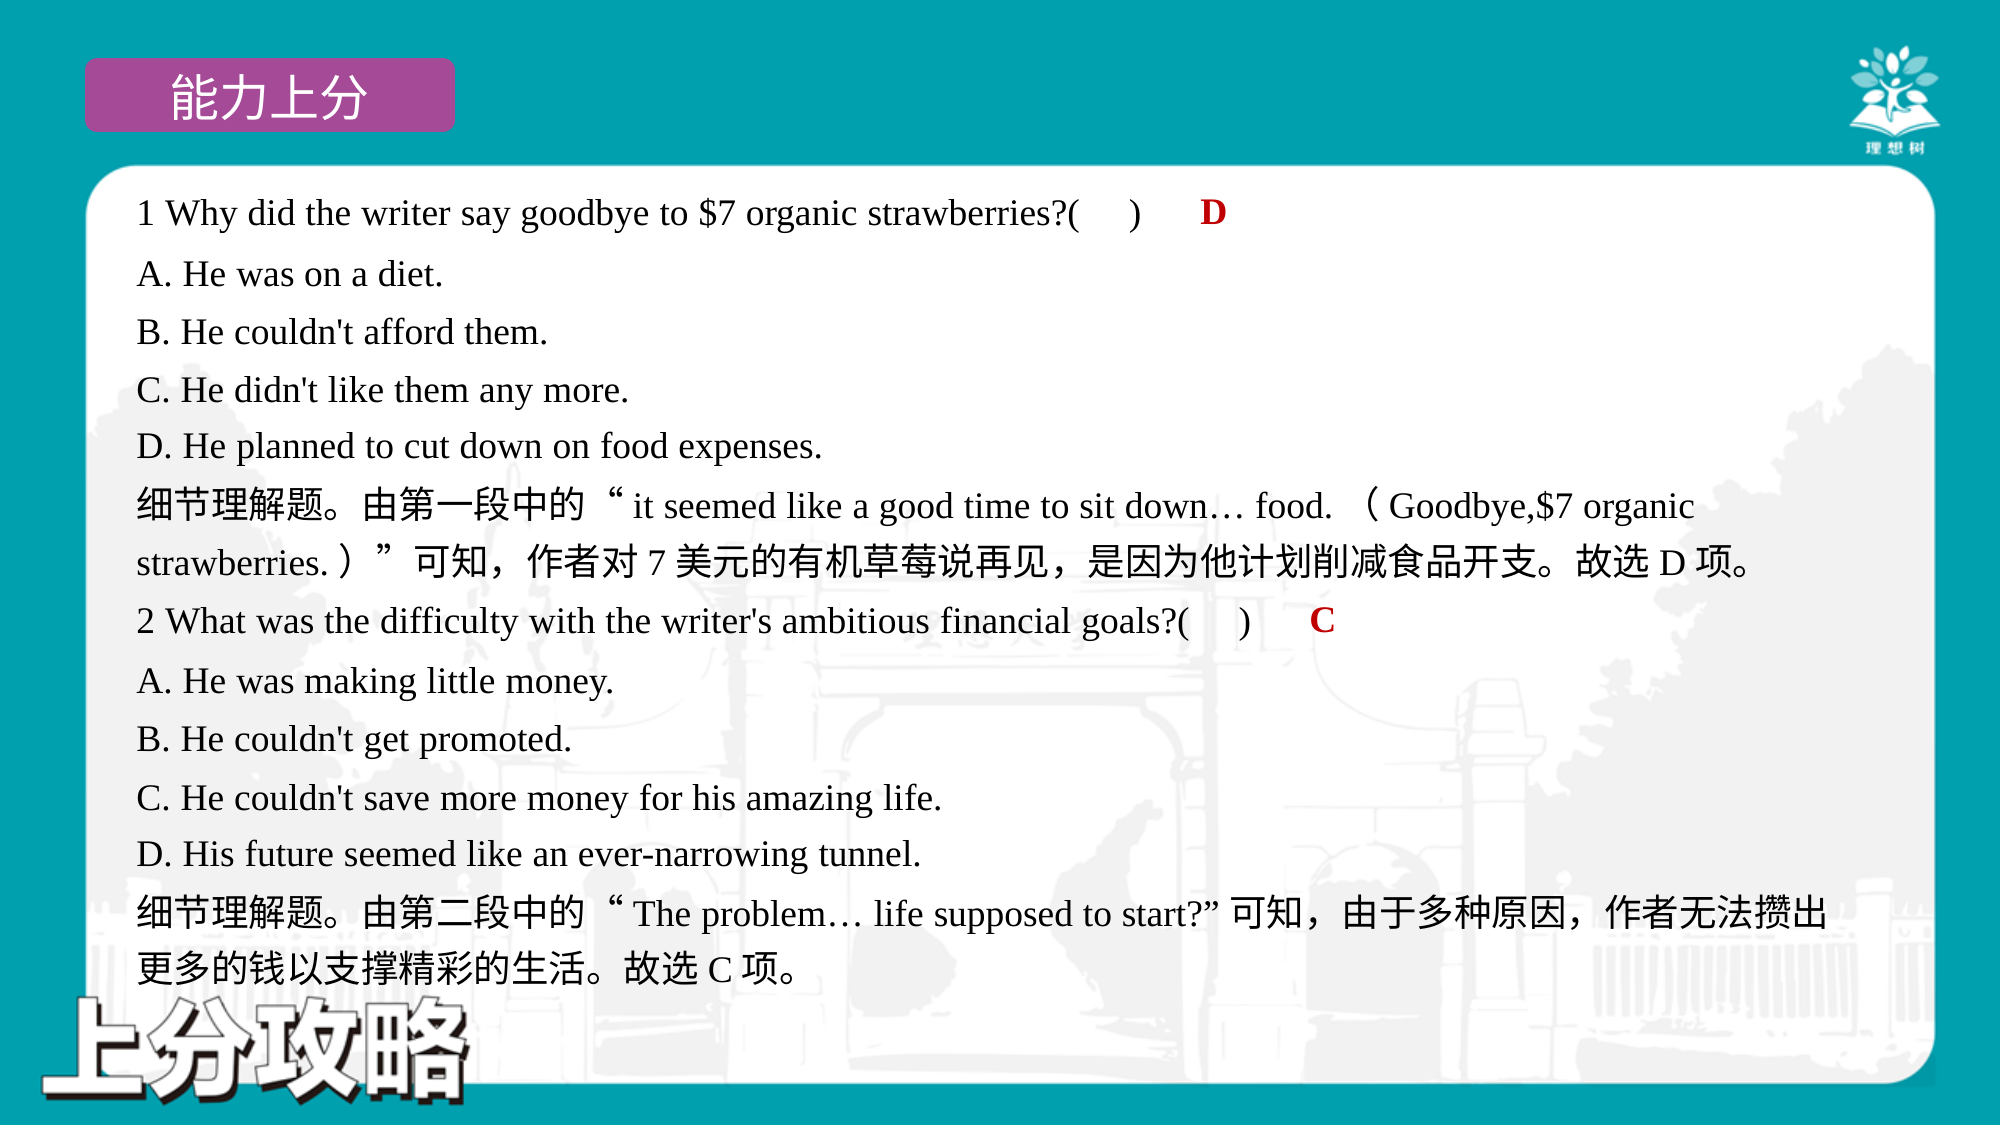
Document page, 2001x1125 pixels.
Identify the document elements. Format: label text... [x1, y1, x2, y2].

text_box D [1186, 175, 1242, 228]
text_box 1 Why did the writer say goodbye to $7 organic strawberries?( ) [136, 176, 1865, 229]
text_box C [1295, 583, 1350, 636]
picture [0, 0, 2000, 1125]
text_box A. He was making little money. B. He couldn't get promoted. C. He couldn't save more money for his amazing life. D. His future seemed like an ever-narrowing tunnel. [136, 642, 1865, 869]
text_box 细节理解题。由第一段中的“it seemed like a good time to sit down… food.（Goodbye,$7 organic strawberries.）”可知，作者对7美元的有机草莓说再见，是因为他计划削减食品开支。故选D项。 [136, 468, 1865, 579]
text_box 2 What was the difficulty with the writer's ambitious financial goals?( ) [136, 585, 1865, 637]
text_box 细节理解题。由第二段中的“The problem… life supposed to start?”可知，由于多种原因，作者无法攒出 更多的钱以支撑精彩的生活。故选C项。 [136, 875, 1865, 986]
text_box A. He was on a diet. B. He couldn't afford them. C. He didn't like them any more. D. He planned to cut down on food expenses. [136, 235, 1865, 462]
